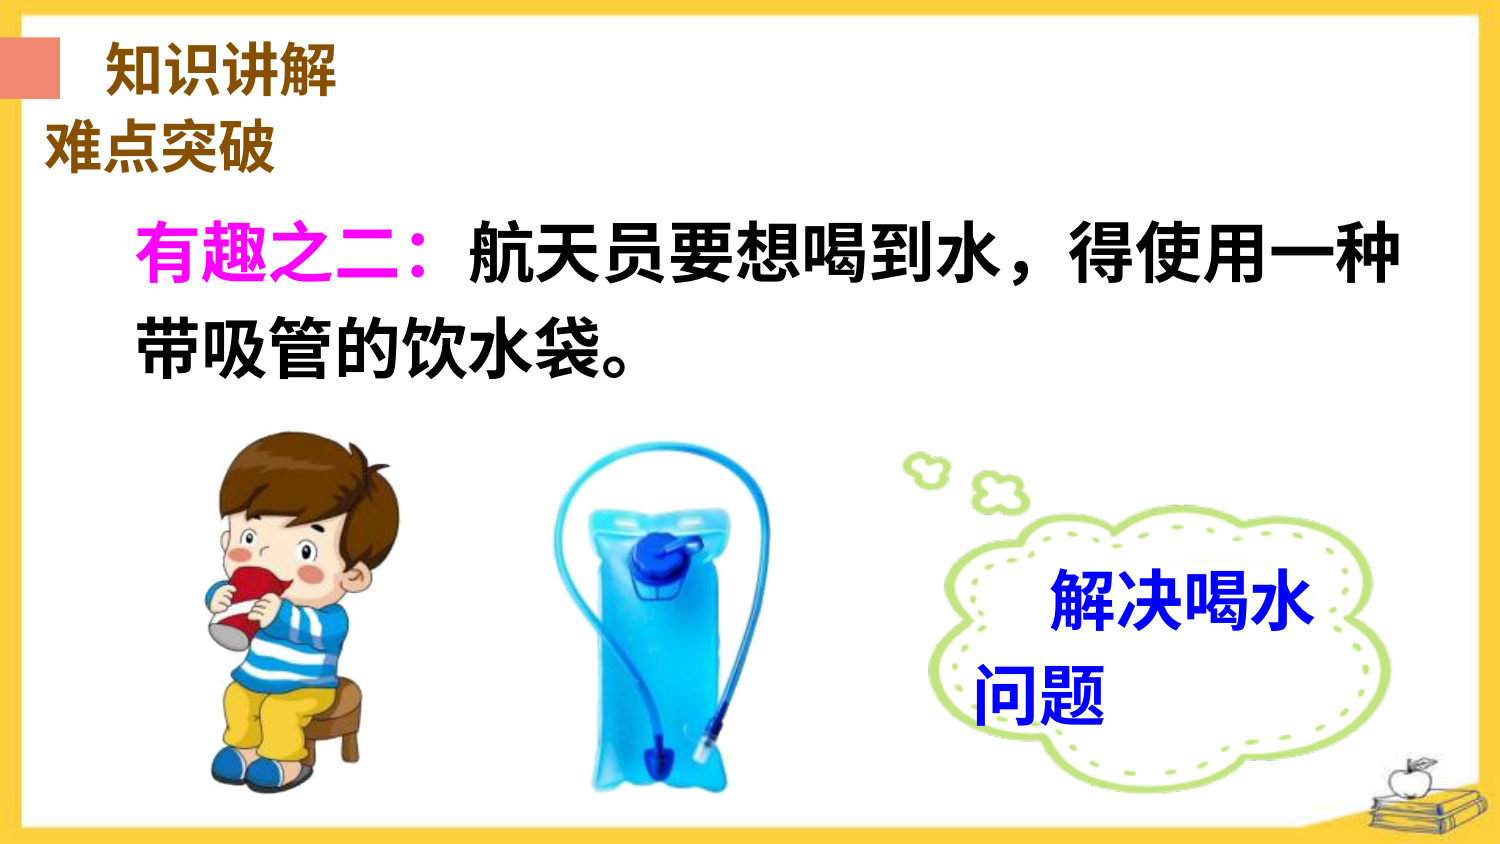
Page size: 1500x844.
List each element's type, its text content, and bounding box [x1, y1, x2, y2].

text_box 有趣之二：航天员要想喝到水，得使用一种带吸管的饮水袋。 [123, 189, 1426, 489]
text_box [870, 428, 1426, 827]
picture [0, 0, 1500, 844]
text_box 难点突破 [38, 106, 290, 183]
text_box [0, 36, 61, 100]
text_box 知识讲解 [98, 29, 410, 107]
